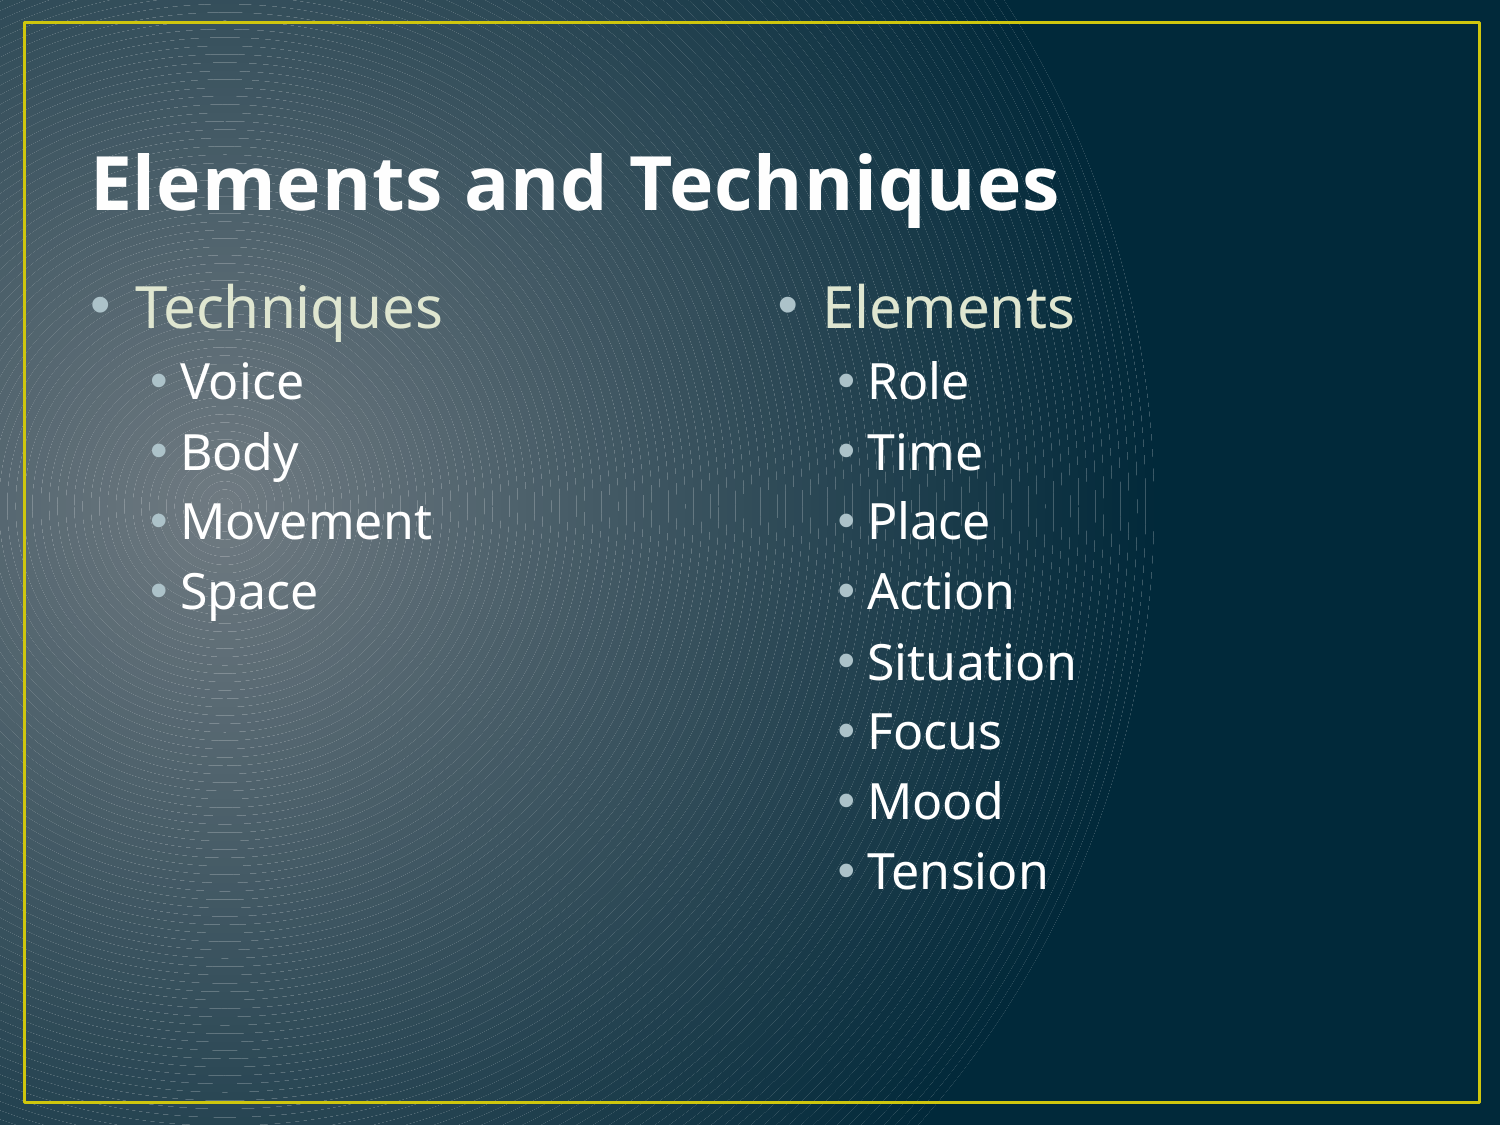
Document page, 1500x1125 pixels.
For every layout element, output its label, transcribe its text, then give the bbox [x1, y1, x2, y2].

list Elements Role Time Place Action Situation Focus Mood Tension [762, 262, 1425, 1005]
list Techniques Voice Body Movement Space [75, 262, 738, 1005]
title Elements and Techniques [75, 45, 1425, 233]
